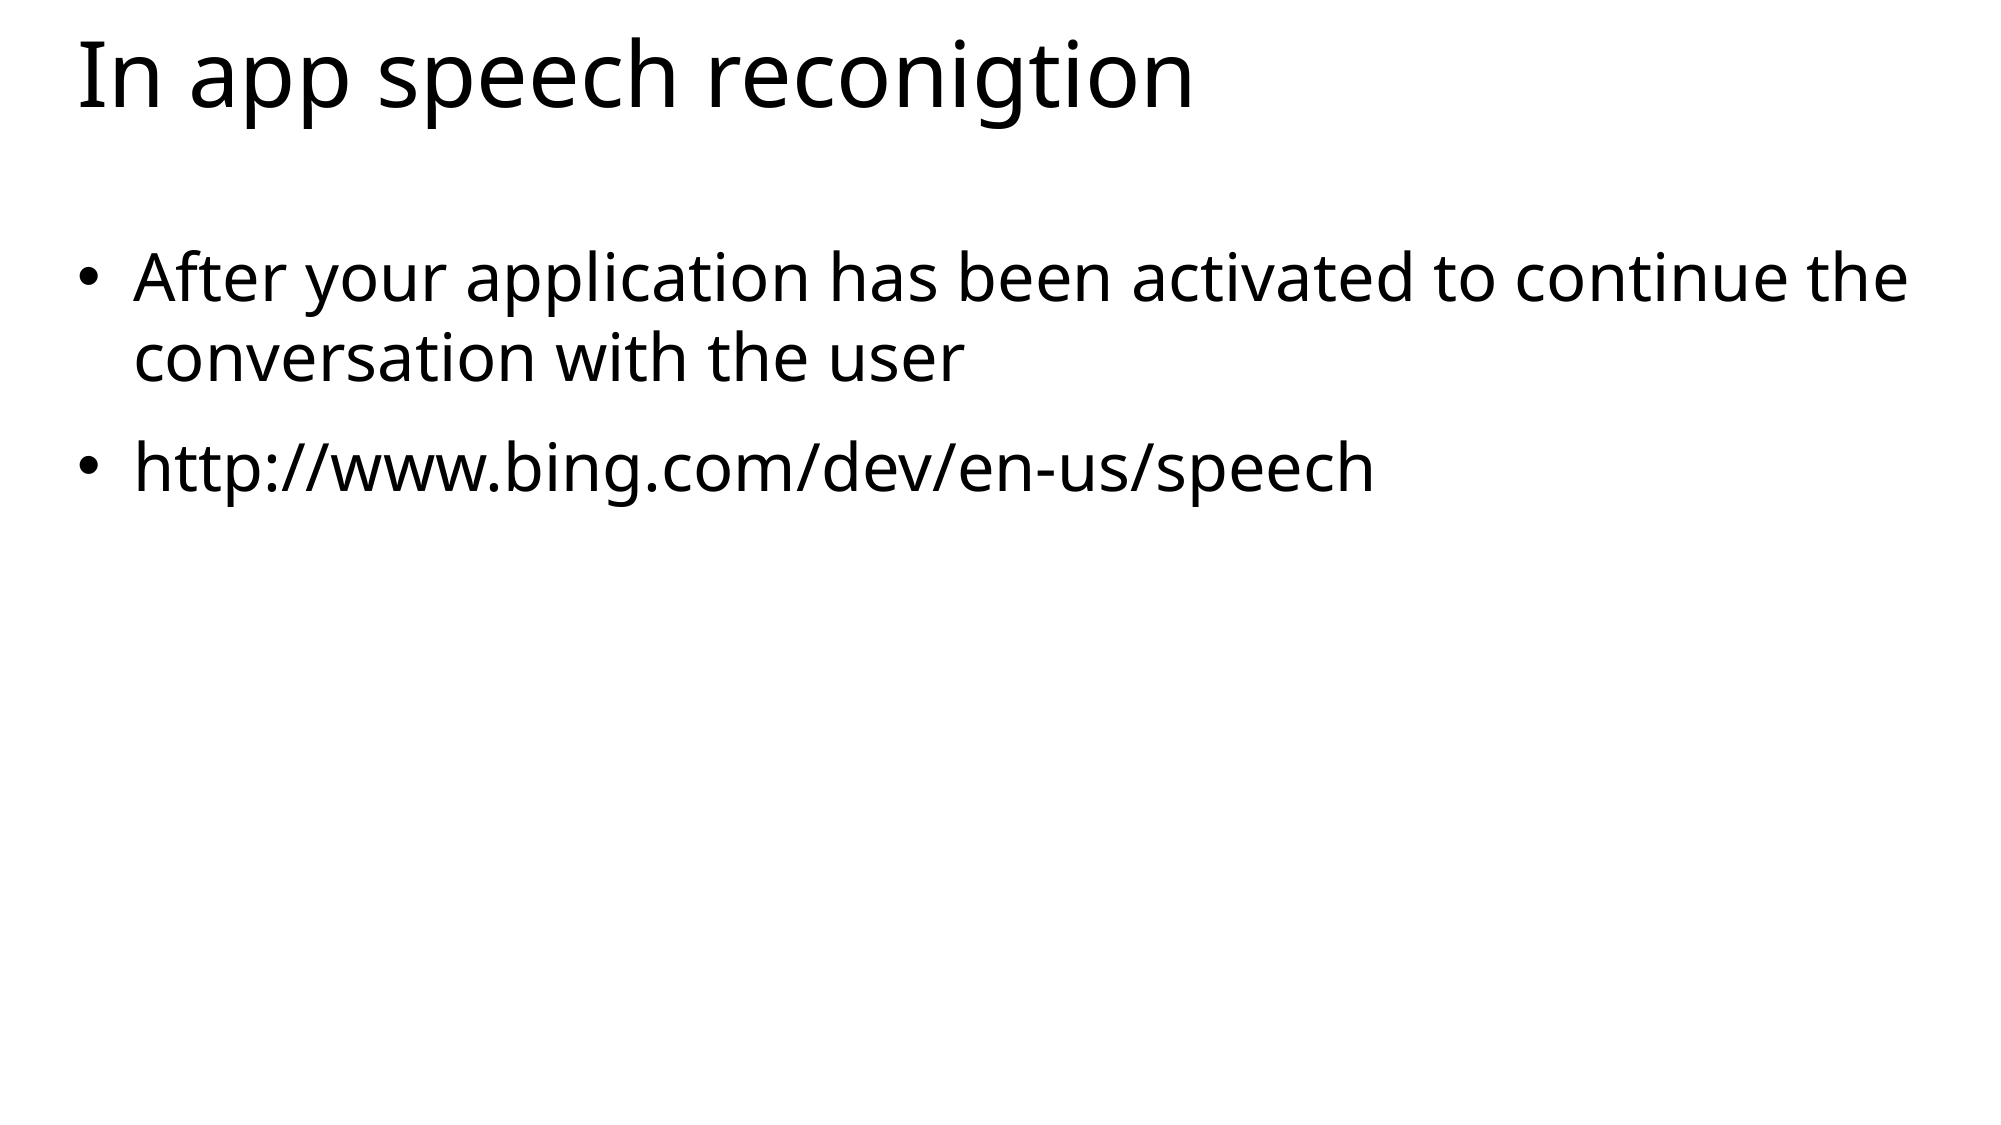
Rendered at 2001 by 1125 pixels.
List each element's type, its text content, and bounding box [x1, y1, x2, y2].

title In app speech reconigtion [62, 29, 1953, 205]
list After your application has been activated to continue the conversation with the user http://www.bing.com/dev/en-us/speech [62, 227, 1953, 1096]
